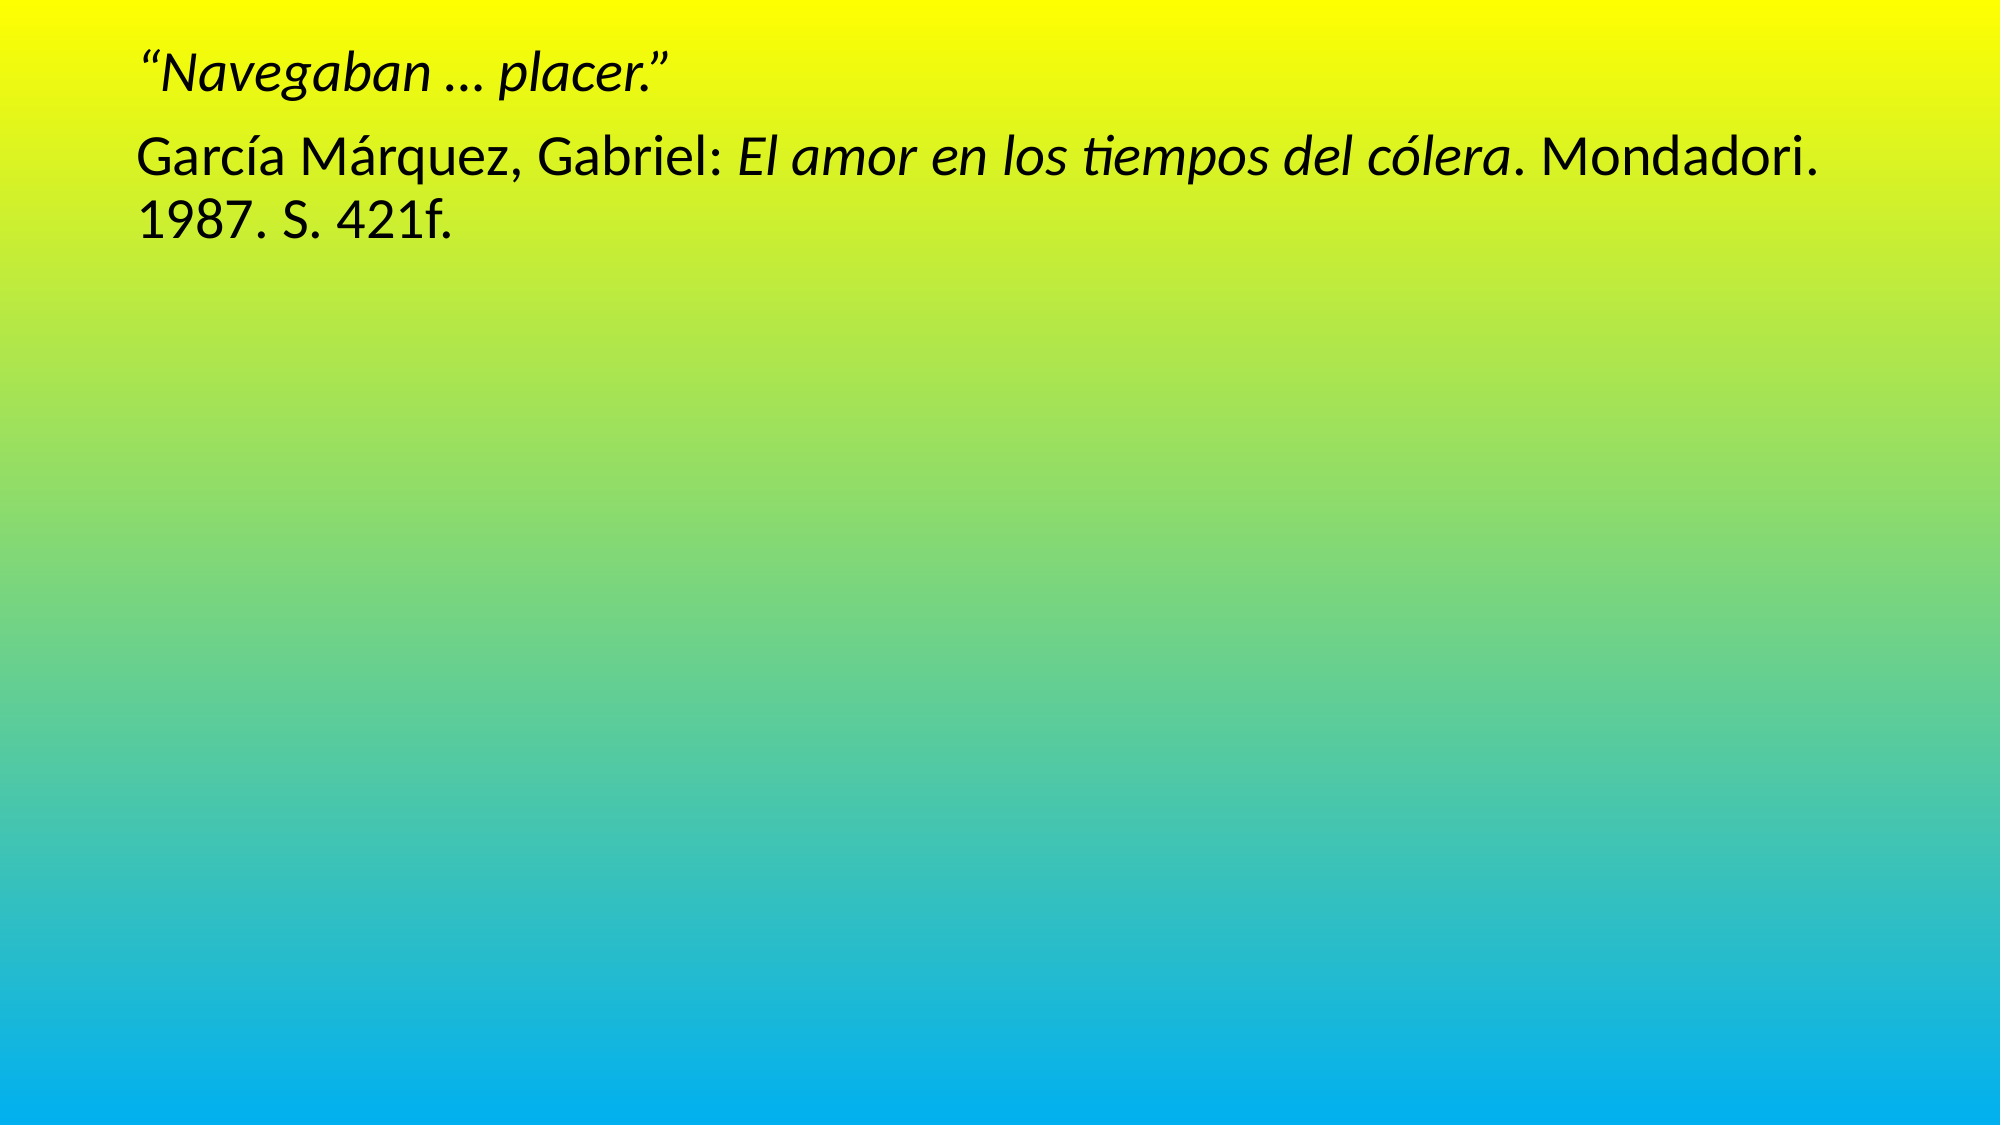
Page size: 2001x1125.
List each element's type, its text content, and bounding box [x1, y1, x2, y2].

text_box “Navegaban … placer.” García Márquez, Gabriel: El amor en los tiempos del cólera. Mondadori. 1987. S. 421f. [121, 34, 1947, 1125]
